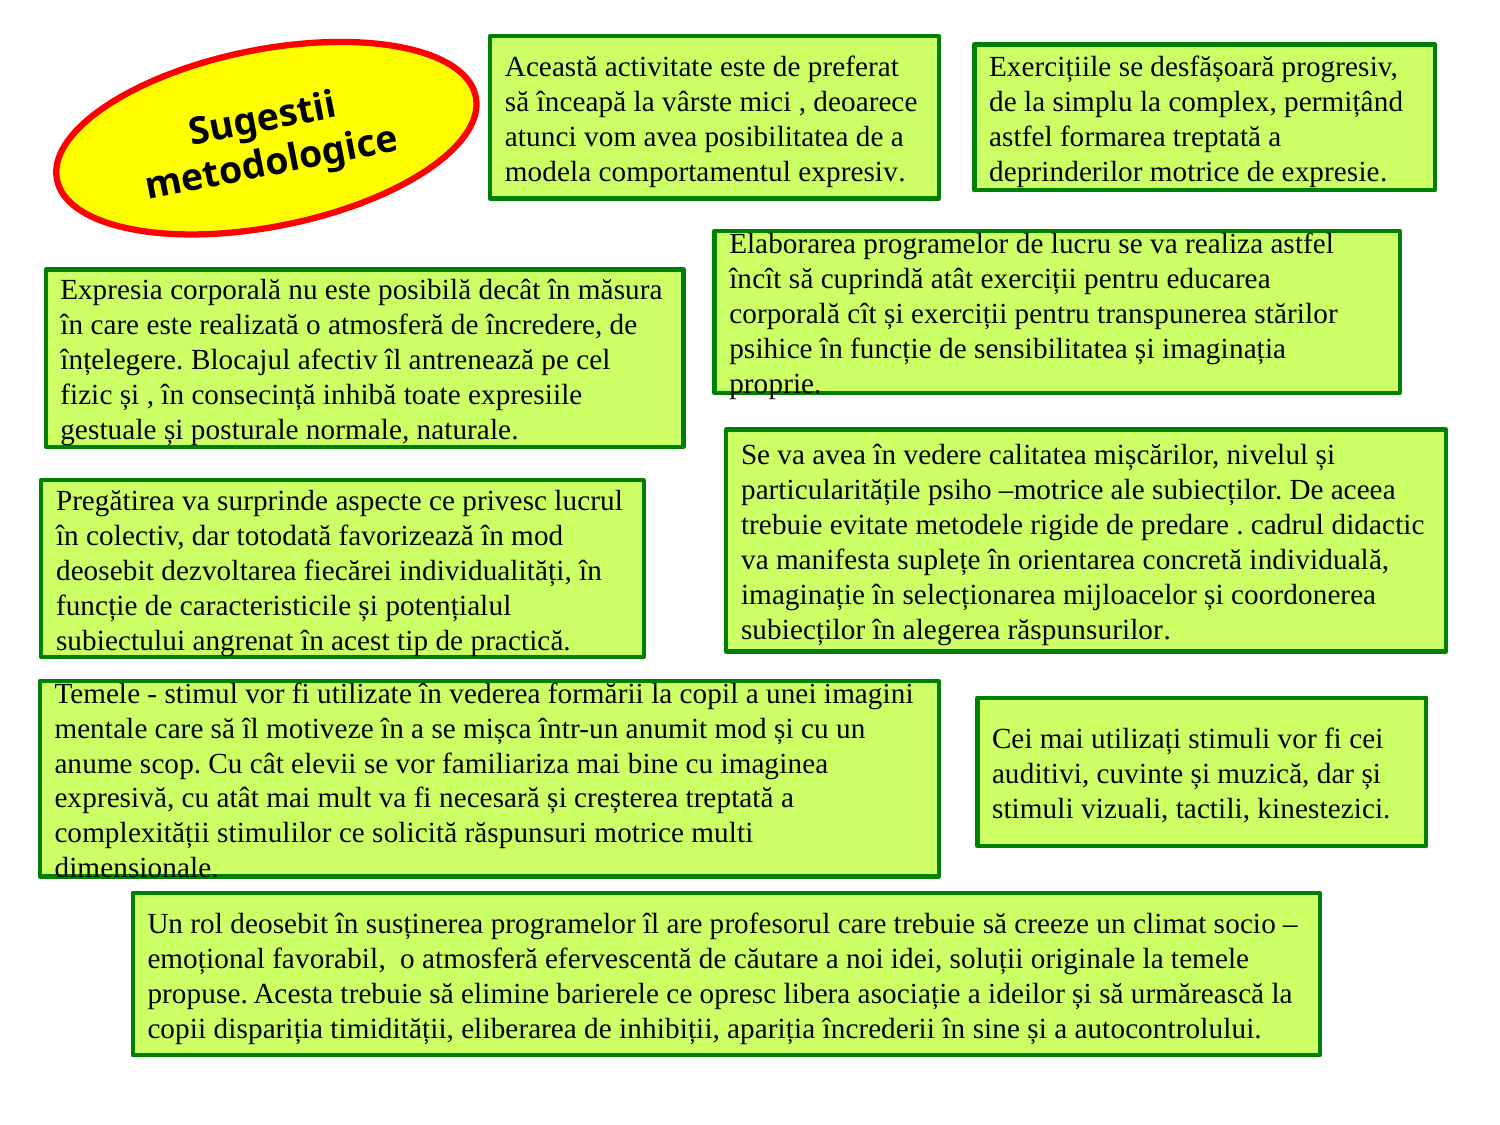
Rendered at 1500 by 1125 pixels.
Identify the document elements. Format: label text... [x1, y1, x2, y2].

text_box Sugestii metodologice [54, 39, 479, 237]
text_box Un rol deosebit în susținerea programelor îl are profesorul care trebuie să creeze un climat socio – emoțional favorabil, o atmosferă efervescentă de căutare a noi idei, soluții originale la temele propuse. Acesta trebuie să elimine barierele ce opresc libera asociație a ideilor și să urmărească la copii dispariția timidității, eliberarea de inhibiții, apariția încrederii în sine și a autocontrolului. [131, 891, 1322, 1057]
text_box Expresia corporală nu este posibilă decât în măsura în care este realizată o atmosferă de încredere, de înțelegere. Blocajul afectiv îl antrenează pe cel fizic și , în consecință inhibă toate expresiile gestuale și posturale normale, naturale. [44, 267, 686, 449]
text_box Elaborarea programelor de lucru se va realiza astfel încît să cuprindă atât exerciții pentru educarea corporală cît și exerciții pentru transpunerea stărilor psihice în funcție de sensibilitatea și imaginația proprie. [712, 229, 1402, 395]
text_box Pregătirea va surprinde aspecte ce privesc lucrul în colectiv, dar totodată favorizează în mod deosebit dezvoltarea fiecărei individualități, în funcție de caracteristicile și potențialul subiectului angrenat în acest tip de practică. [39, 478, 646, 659]
text_box Se va avea în vedere calitatea mișcărilor, nivelul și particularitățile psiho –motrice ale subiecților. De aceea trebuie evitate metodele rigide de predare . cadrul didactic va manifesta suplețe în orientarea concretă individuală, imaginație în selecționarea mijloacelor și coordonerea subiecților în alegerea răspunsurilor. [724, 427, 1448, 654]
text_box Temele - stimul vor fi utilizate în vederea formării la copil a unei imagini mentale care să îl motiveze în a se mișca într-un anumit mod și cu un anume scop. Cu cât elevii se vor familiariza mai bine cu imaginea expresivă, cu atât mai mult va fi necesară și creșterea treptată a complexității stimulilor ce solicită răspunsuri motrice multi dimensionale. [38, 679, 941, 879]
text_box Cei mai utilizați stimuli vor fi cei auditivi, cuvinte și muzică, dar și stimuli vizuali, tactili, kinestezici. [975, 696, 1428, 848]
text_box Această activitate este de preferat să înceapă la vârste mici , deoarece atunci vom avea posibilitatea de a modela comportamentul expresiv. [488, 34, 941, 201]
text_box Exercițiile se desfășoară progresiv, de la simplu la complex, permițând astfel formarea treptată a deprinderilor motrice de expresie. [972, 42, 1437, 192]
